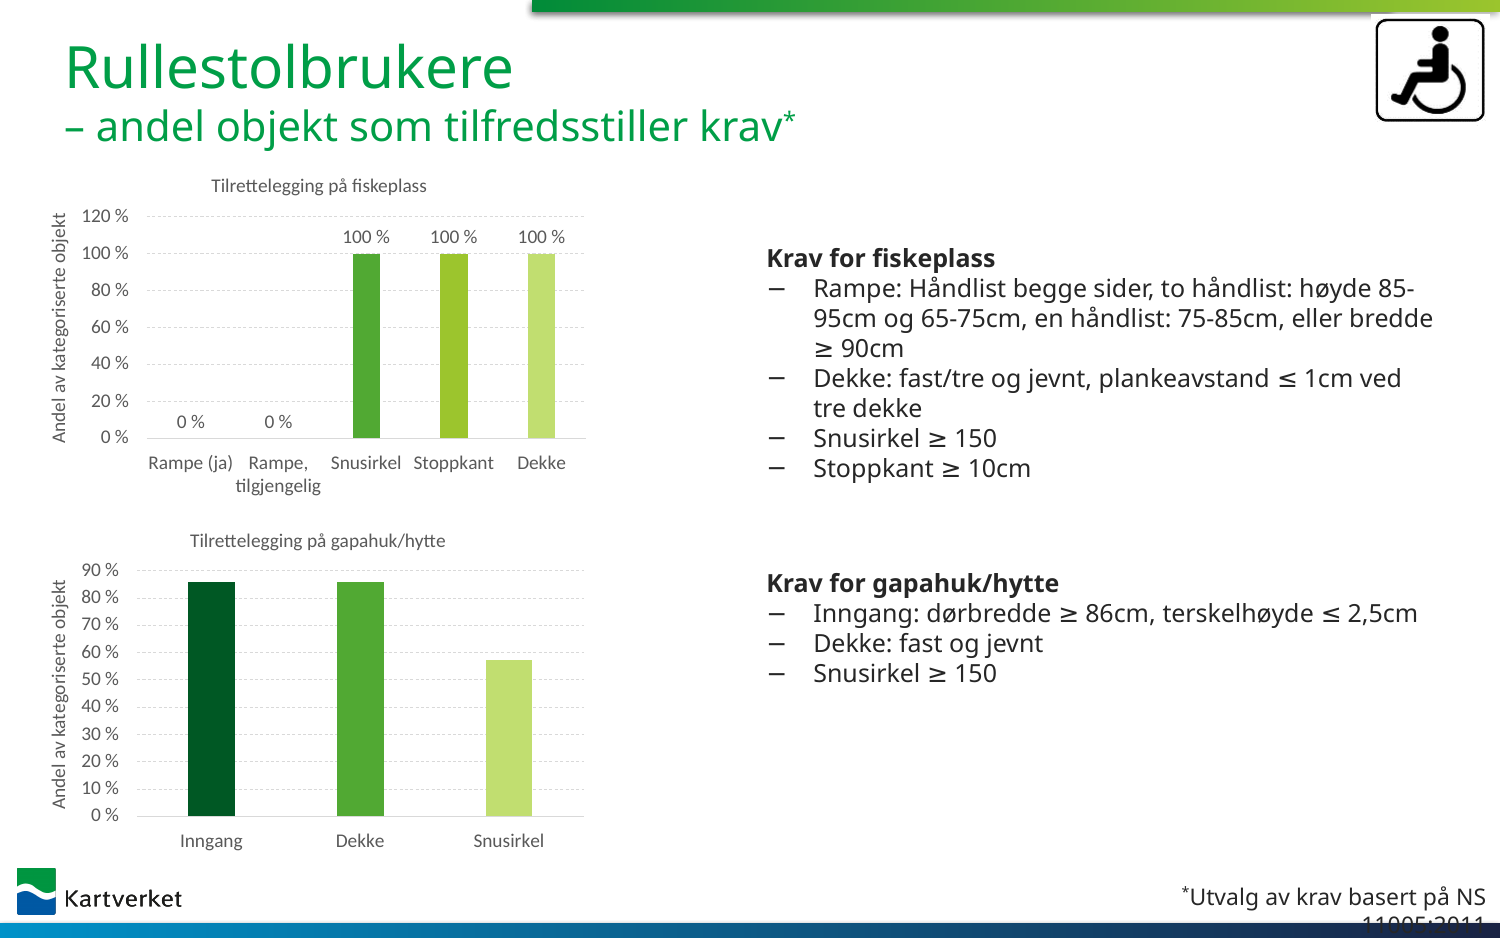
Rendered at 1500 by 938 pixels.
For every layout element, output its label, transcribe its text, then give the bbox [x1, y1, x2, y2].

text_box *Utvalg av krav basert på NS 11005:2011 [1068, 873, 1500, 938]
picture [1371, 13, 1491, 127]
picture [41, 166, 597, 505]
text_box Rullestolbrukere – andel objekt som tilfredsstiller krav* [49, 29, 1431, 158]
text_box Krav for gapahuk/hytte Inngang: dørbredde ≥ 86cm, terskelhøyde ≤ 2,5cm Dekke: fast og jevnt Snusirkel ≥ 150 [751, 560, 1452, 695]
text_box Krav for fiskeplass Rampe: Håndlist begge sider, to håndlist: høyde 85-95cm og 65-75cm, en håndlist: 75-85cm, eller bredde ≥ 90cm Dekke: fast/tre og jevnt, plankeavstand ≤ 1cm ved tre dekke Snusirkel ≥ 150 Stoppkant ≥ 10cm [751, 235, 1452, 490]
picture [41, 520, 595, 859]
